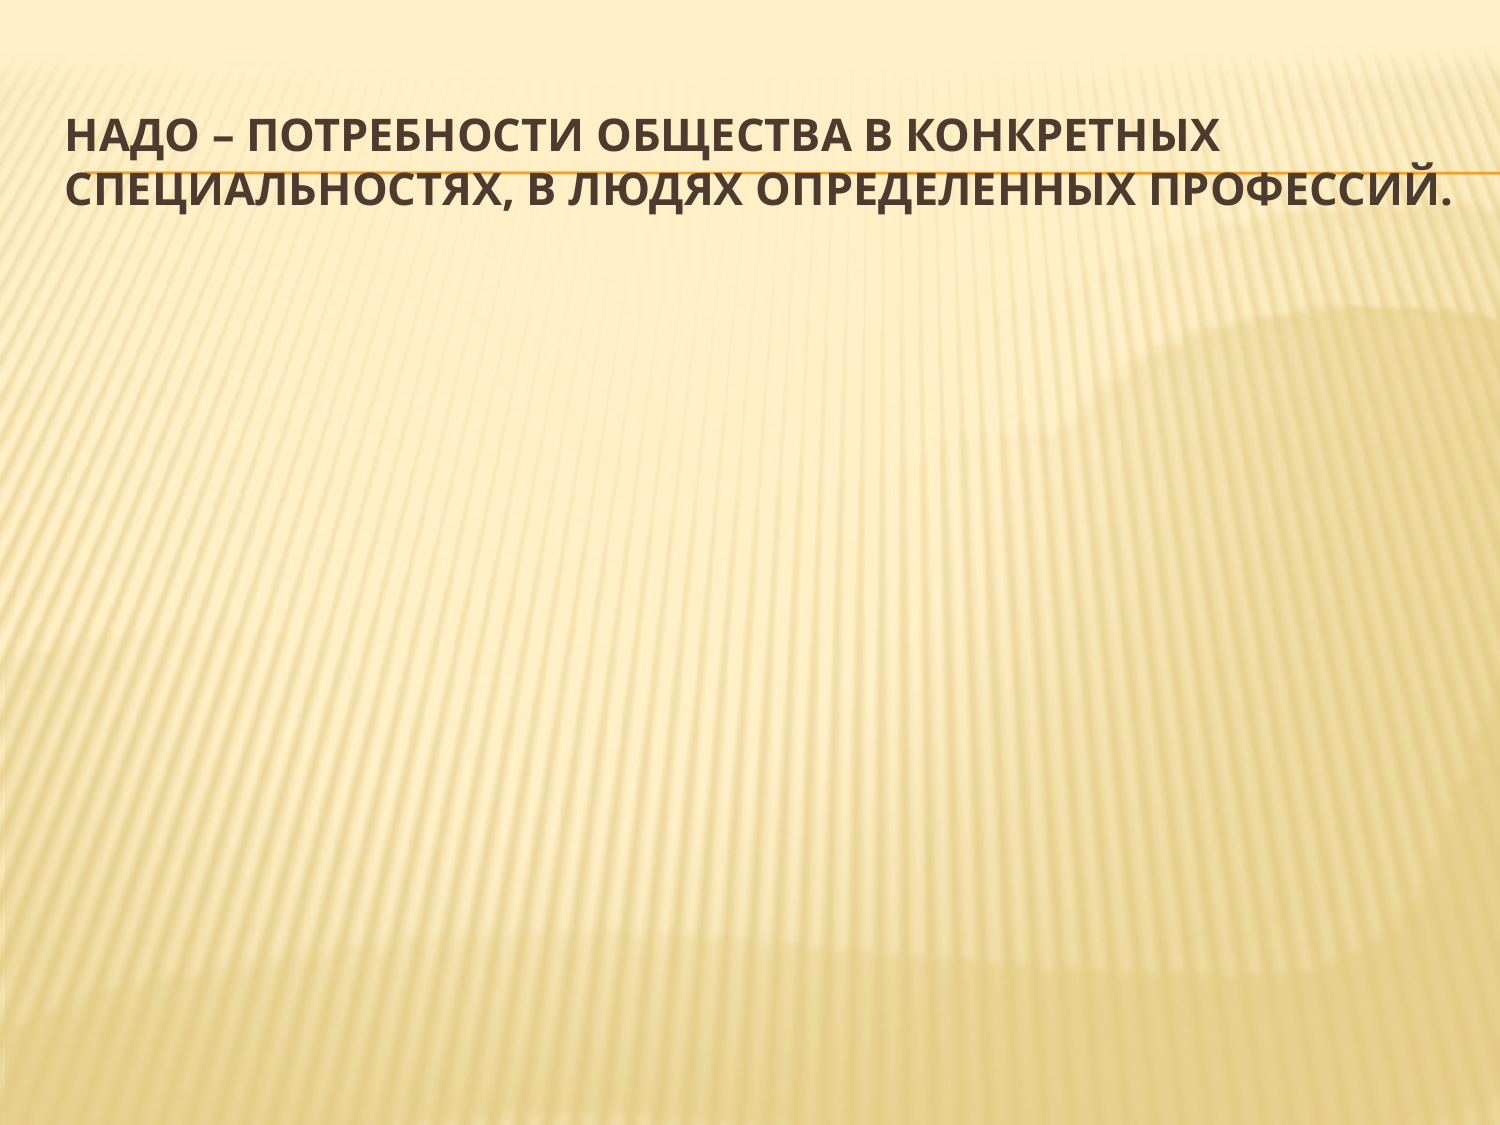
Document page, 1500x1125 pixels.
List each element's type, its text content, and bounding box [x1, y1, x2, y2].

title Надо – потребности общества в конкретных специальностях, в людях определенных профессий. [50, 75, 1475, 300]
